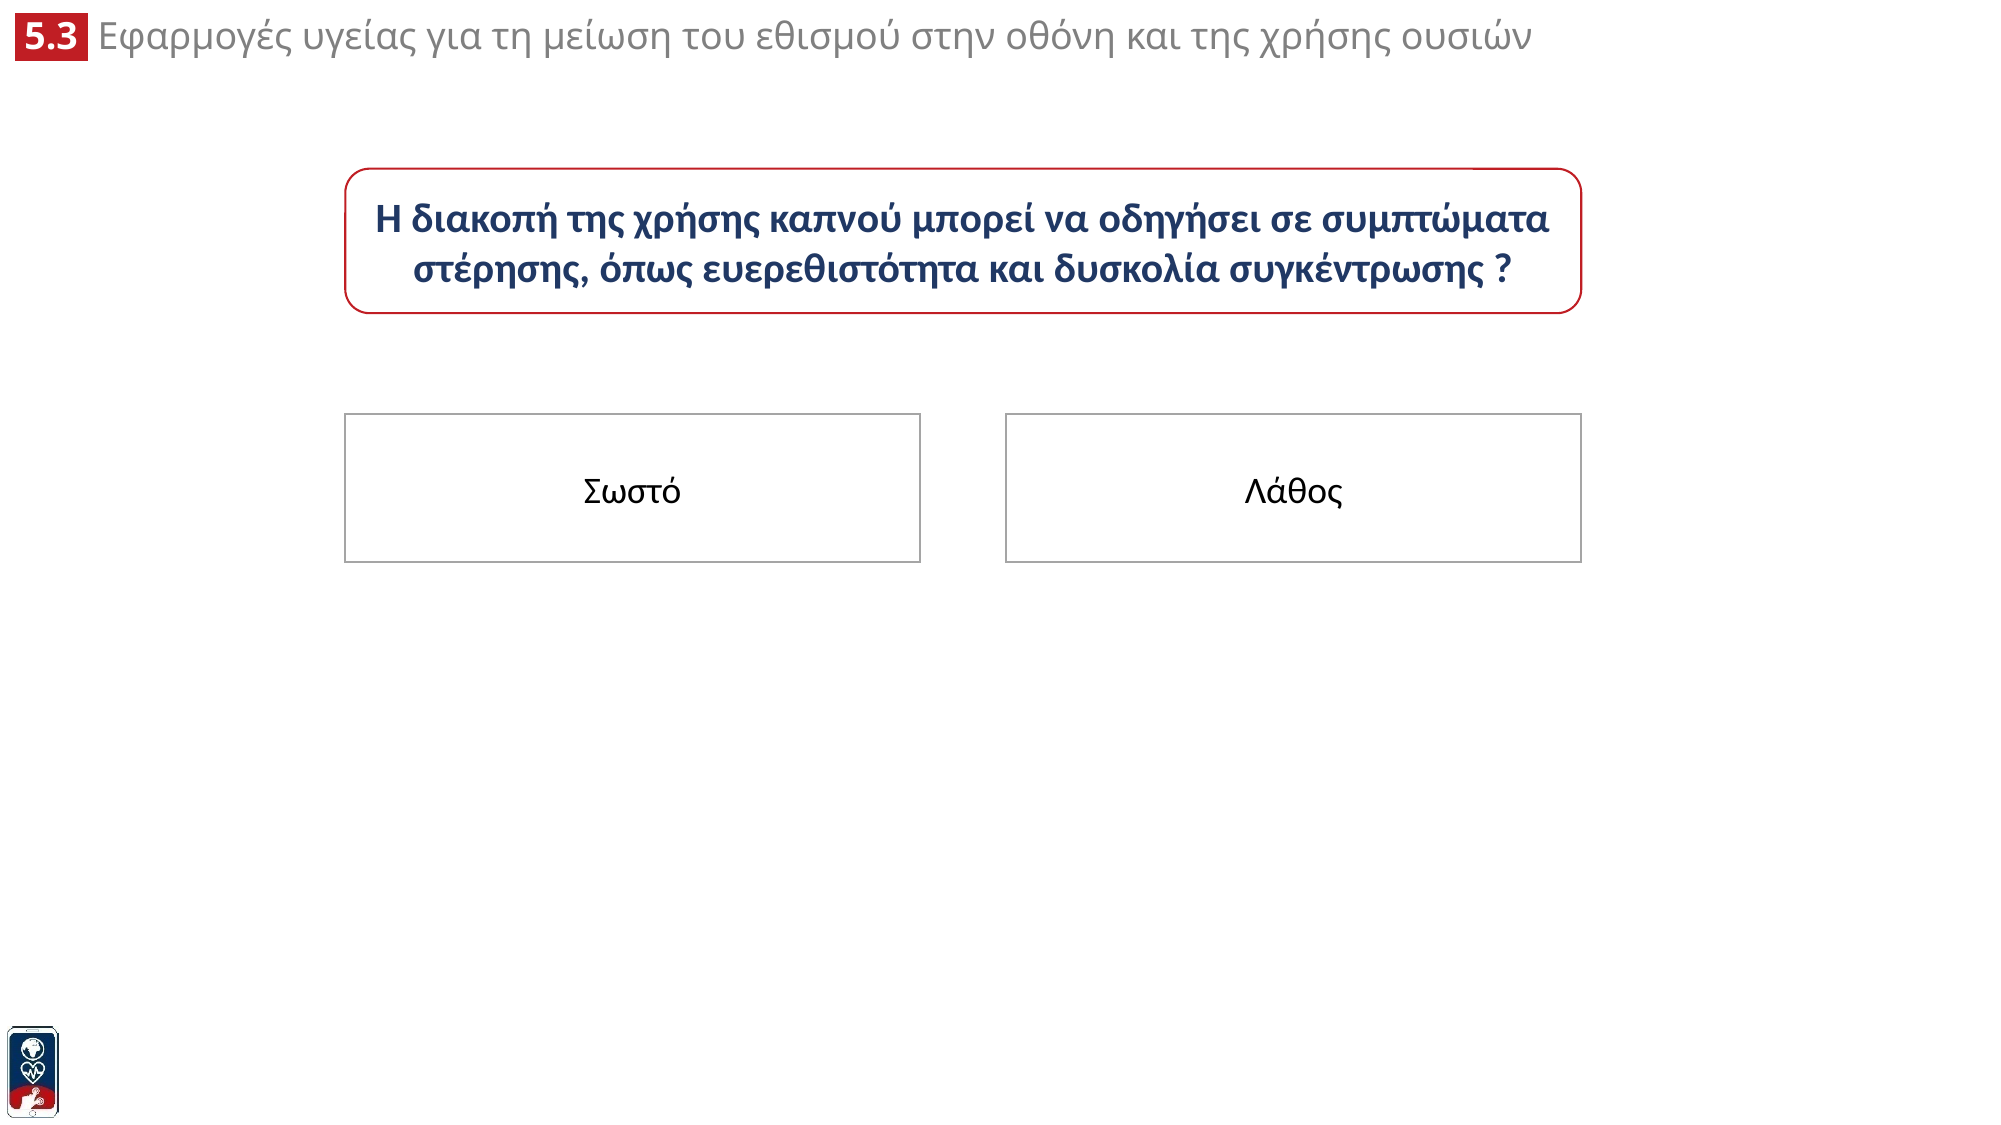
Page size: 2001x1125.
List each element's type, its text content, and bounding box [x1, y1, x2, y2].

picture [7, 1026, 59, 1118]
text_box Η διακοπή της χρήσης καπνού μπορεί να οδηγήσει σε συμπτώματα στέρησης, όπως ευερεθιστότητα και δυσκολία συγκέντρωσης ? [344, 167, 1583, 315]
text_box Λάθος [1005, 413, 1582, 563]
text_box Σωστό [344, 413, 921, 563]
